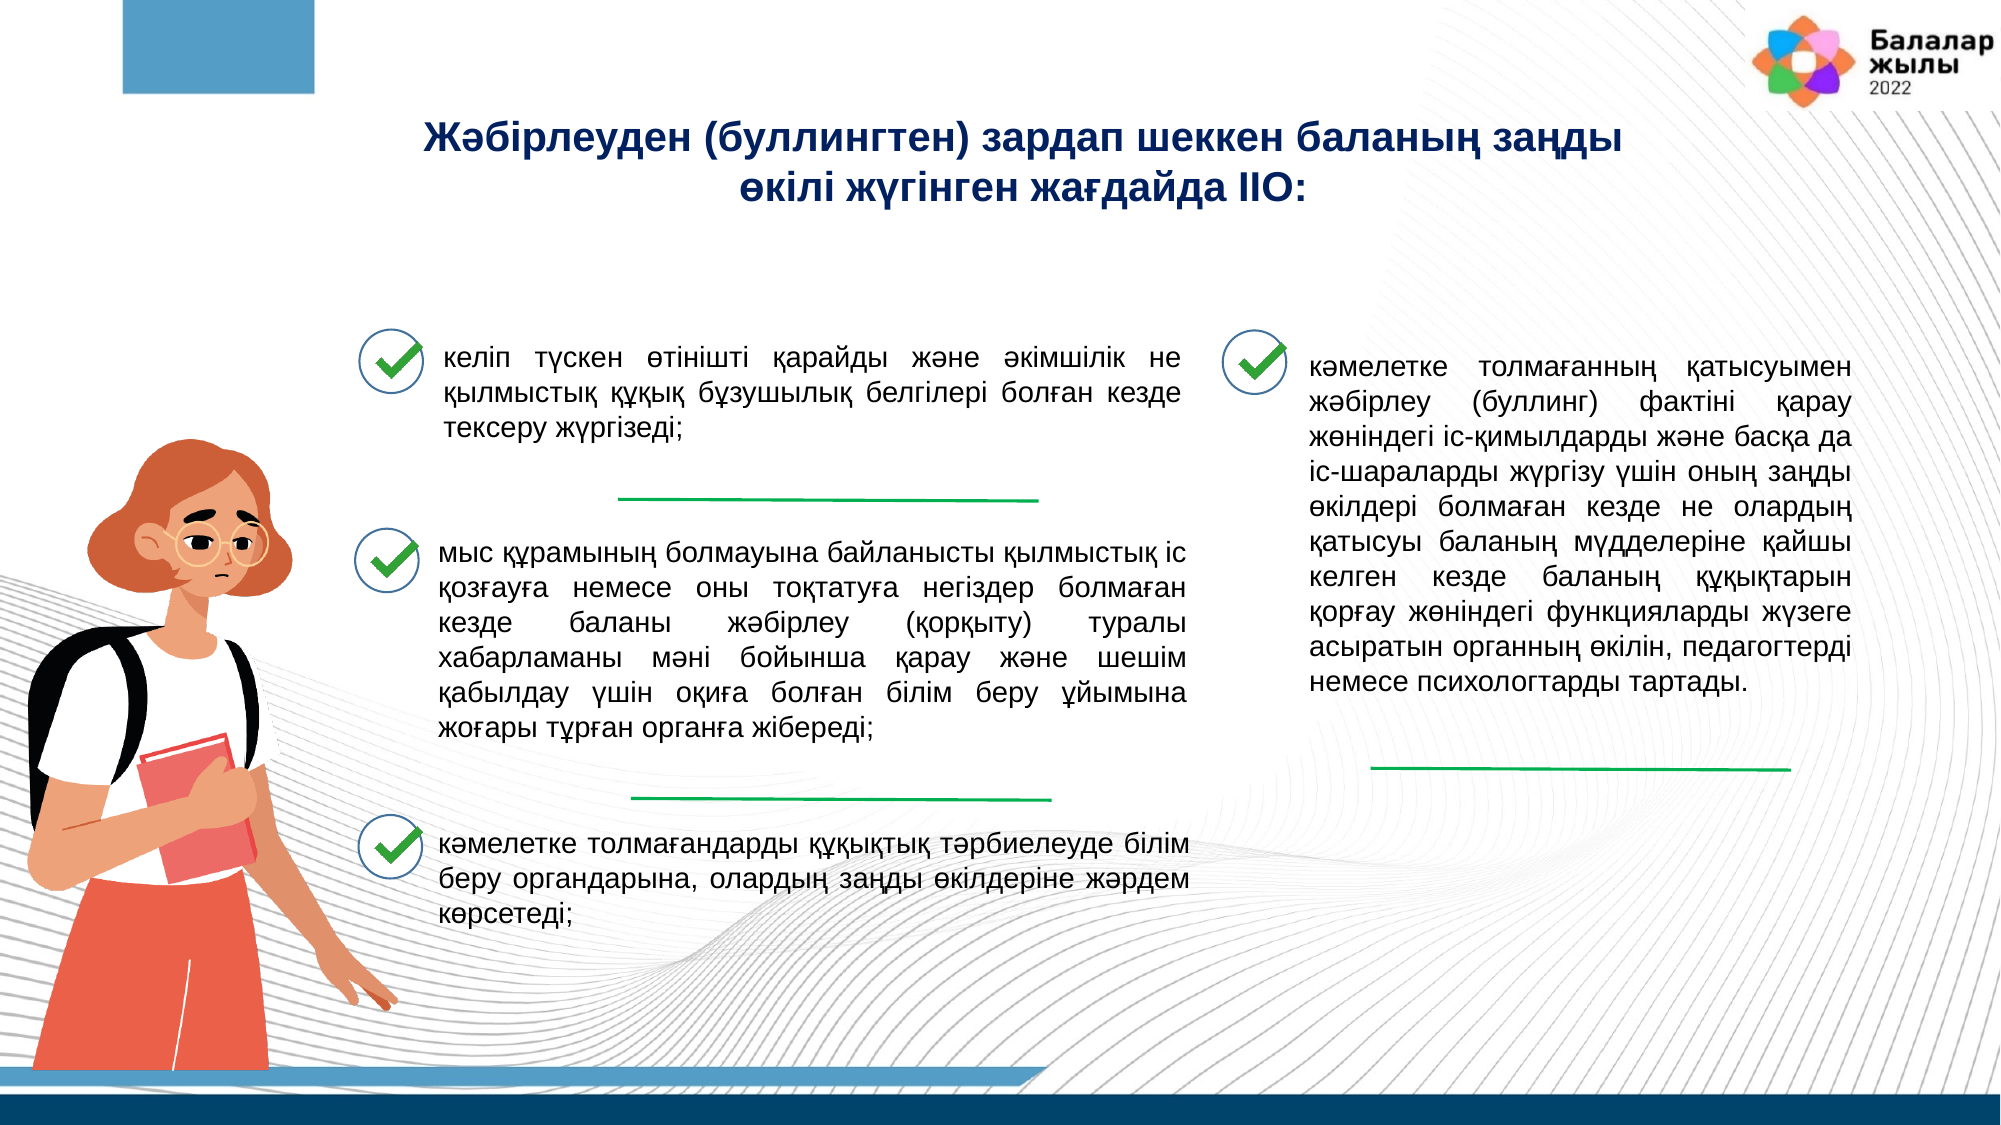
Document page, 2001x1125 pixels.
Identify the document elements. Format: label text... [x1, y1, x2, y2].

text_box [402, 532, 410, 538]
text_box мыс құрамының болмауына байланысты қылмыстық іс қозғауға немесе оны тоқтатуға негіздер болмаған кезде баланы жәбірлеу (қорқыту) туралы хабарламаны мәні бойынша қарау және шешім қабылдау үшін оқиға болған білім беру ұйымына жоғары тұрған органға жібереді; [423, 526, 1203, 719]
text_box кәмелетке толмағанның қатысуымен жәбірлеу (буллинг) фактіні қарау жөніндегі іс-қимылдарды және басқа да іс-шараларды жүргізу үшін оның заңды өкілдері болмаған кезде не олардың қатысуы баланың мүдделеріне қайшы келген кезде баланың құқықтарын қорғау жөніндегі функцияларды жүзеге асыратын органның өкілін, педагогтерді немесе психологтарды тартады. [1294, 339, 1868, 719]
text_box [402, 817, 414, 825]
text_box Жәбірлеуден (буллингтен) зардап шеккен баланың заңды өкілі жүгінген жағдайда ІІО: [368, 101, 1679, 217]
text_box келіп түскен өтінішті қарайды және әкімшілік не қылмыстық құқық бұзушылық белгілері болған кезде тексеру жүргізеді; [428, 330, 1198, 487]
text_box кәмелетке толмағандарды құқықтық тәрбиелеуде білім беру органдарына, олардың заңды өкілдеріне жәрдем көрсетеді; [423, 817, 1206, 939]
text_box [359, 329, 414, 394]
text_box [1222, 330, 1278, 394]
picture [0, 0, 2001, 1125]
